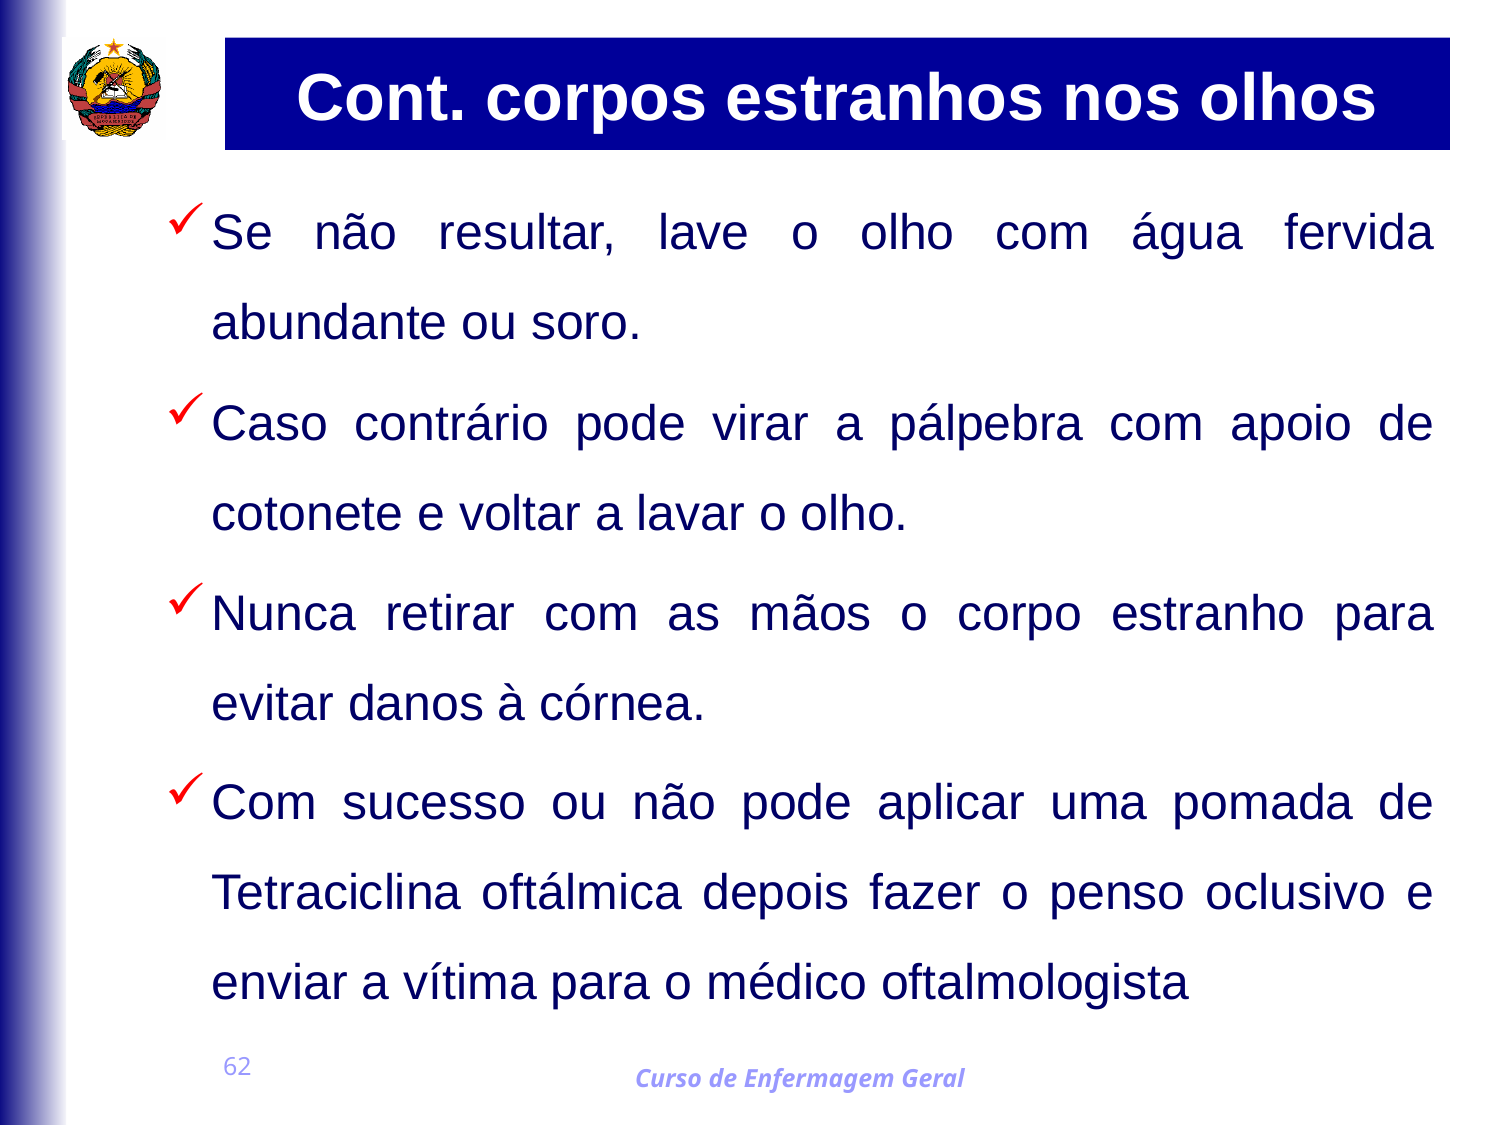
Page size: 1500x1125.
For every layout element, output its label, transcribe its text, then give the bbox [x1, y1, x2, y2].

footer Curso de Enfermagem Geral [499, 1049, 1101, 1101]
list Se não resultar, lave o olho com água fervida abundante ou soro. Caso contrário pode virar a pálpebra com apoio de cotonete e voltar a lavar o olho. Nunca retirar com as mãos o corpo estranho para evitar danos à córnea. Com sucesso ou não pode aplicar uma pomada de Tetraciclina oftálmica depois fazer o penso oclusivo e enviar a vítima para o médico oftalmologista [74, 162, 1451, 1026]
title Cont. corpos estranhos nos olhos [224, 37, 1451, 151]
slide_number 62 [62, 1037, 413, 1098]
